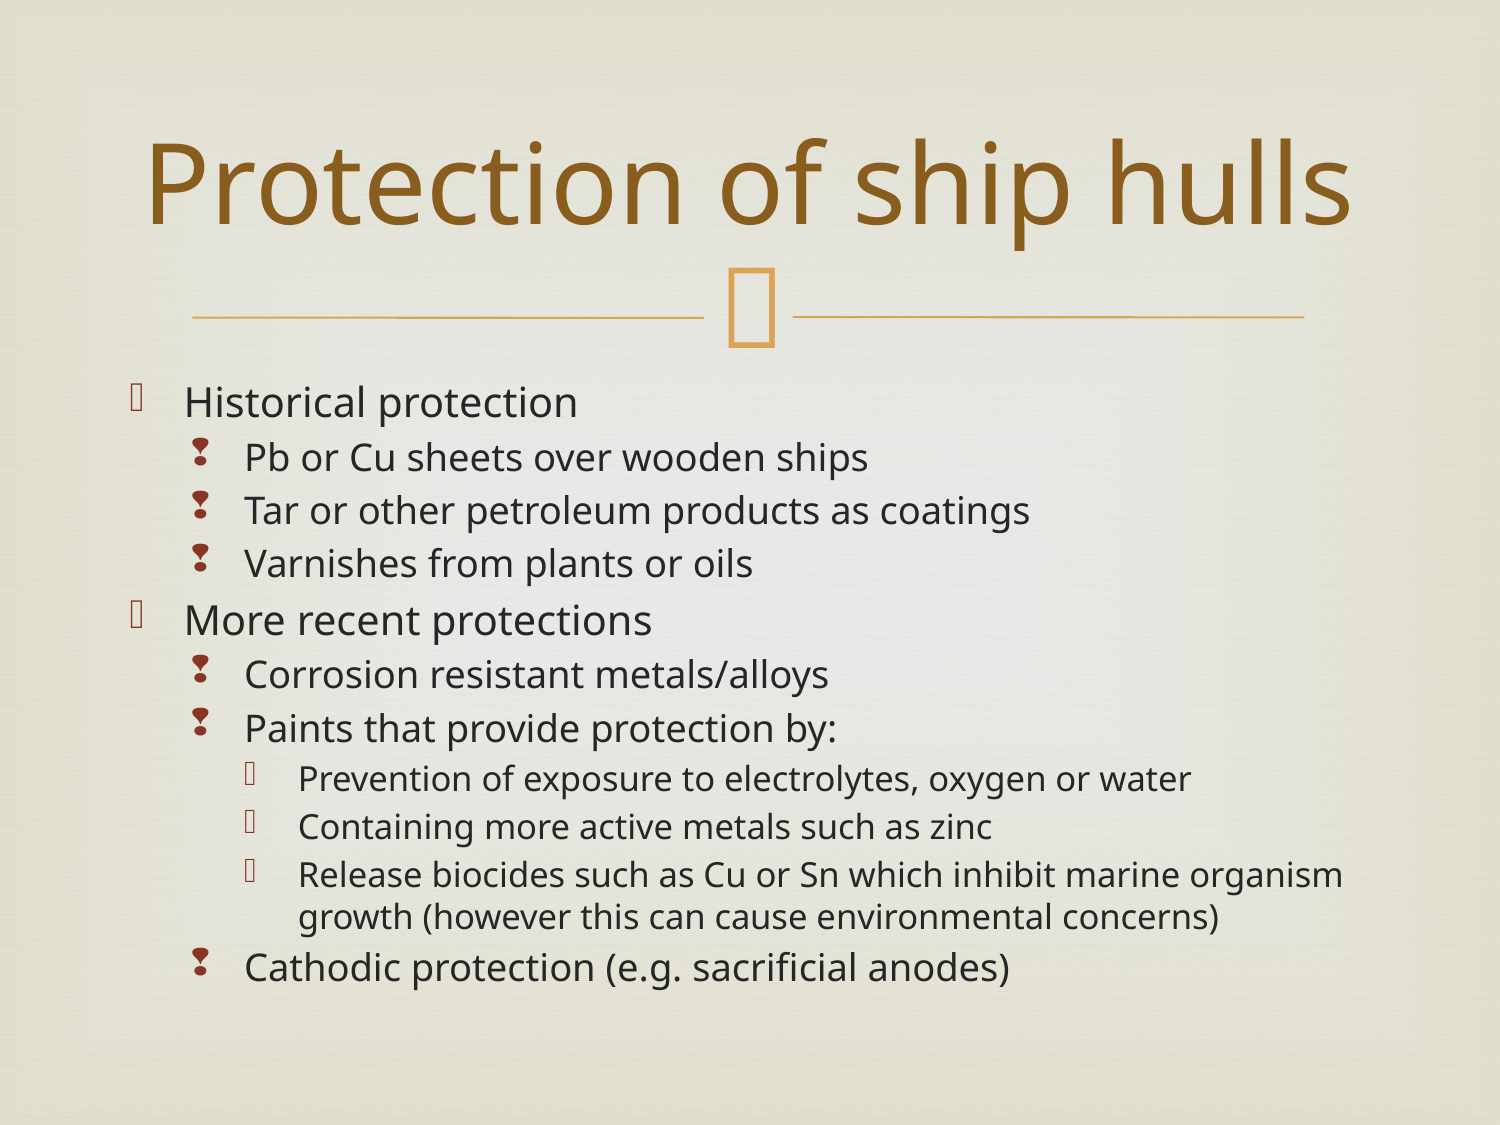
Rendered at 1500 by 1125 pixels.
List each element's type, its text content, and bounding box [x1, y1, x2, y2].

title Protection of ship hulls [112, 93, 1386, 267]
list Historical protection Pb or Cu sheets over wooden ships Tar or other petroleum products as coatings Varnishes from plants or oils More recent protections Corrosion resistant metals/alloys Paints that provide protection by: Prevention of exposure to electrolytes, oxygen or water Containing more active metals such as zinc Release biocides such as Cu or Sn which inhibit marine organism growth (however this can cause environmental concerns) Cathodic protection (e.g. sacrificial anodes) [114, 368, 1386, 1005]
